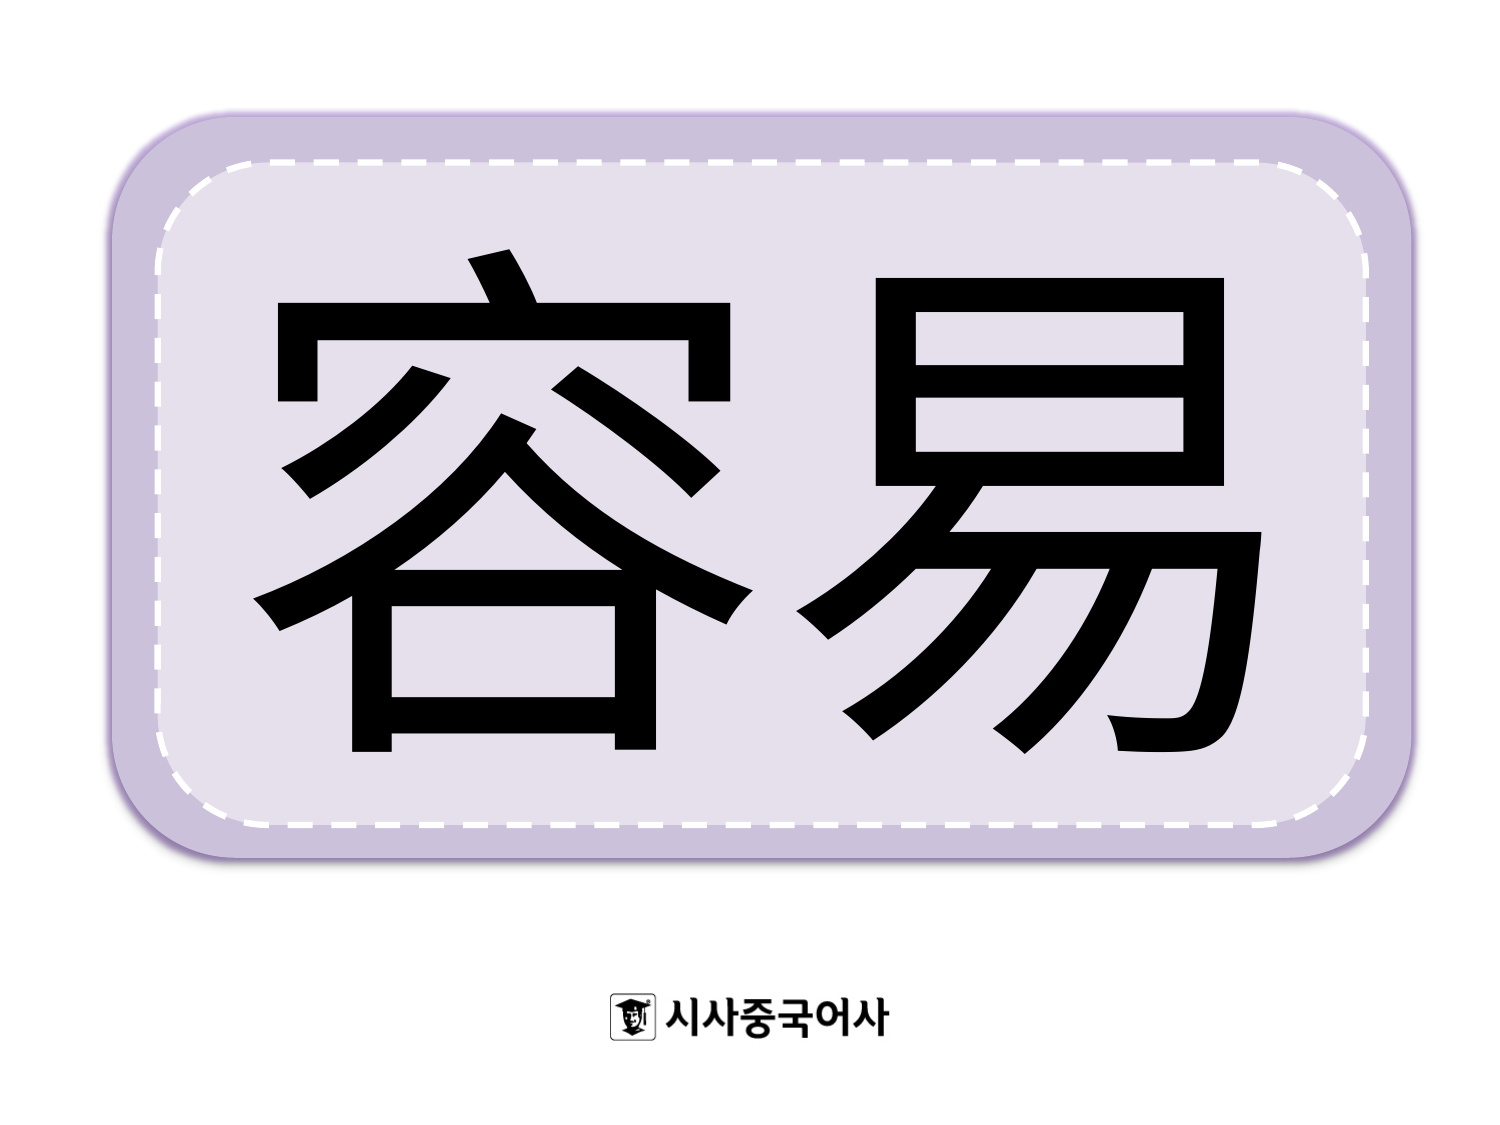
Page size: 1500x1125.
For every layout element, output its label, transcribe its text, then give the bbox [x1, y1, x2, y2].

picture [602, 987, 898, 1047]
text_box 容易 [171, 160, 1380, 824]
